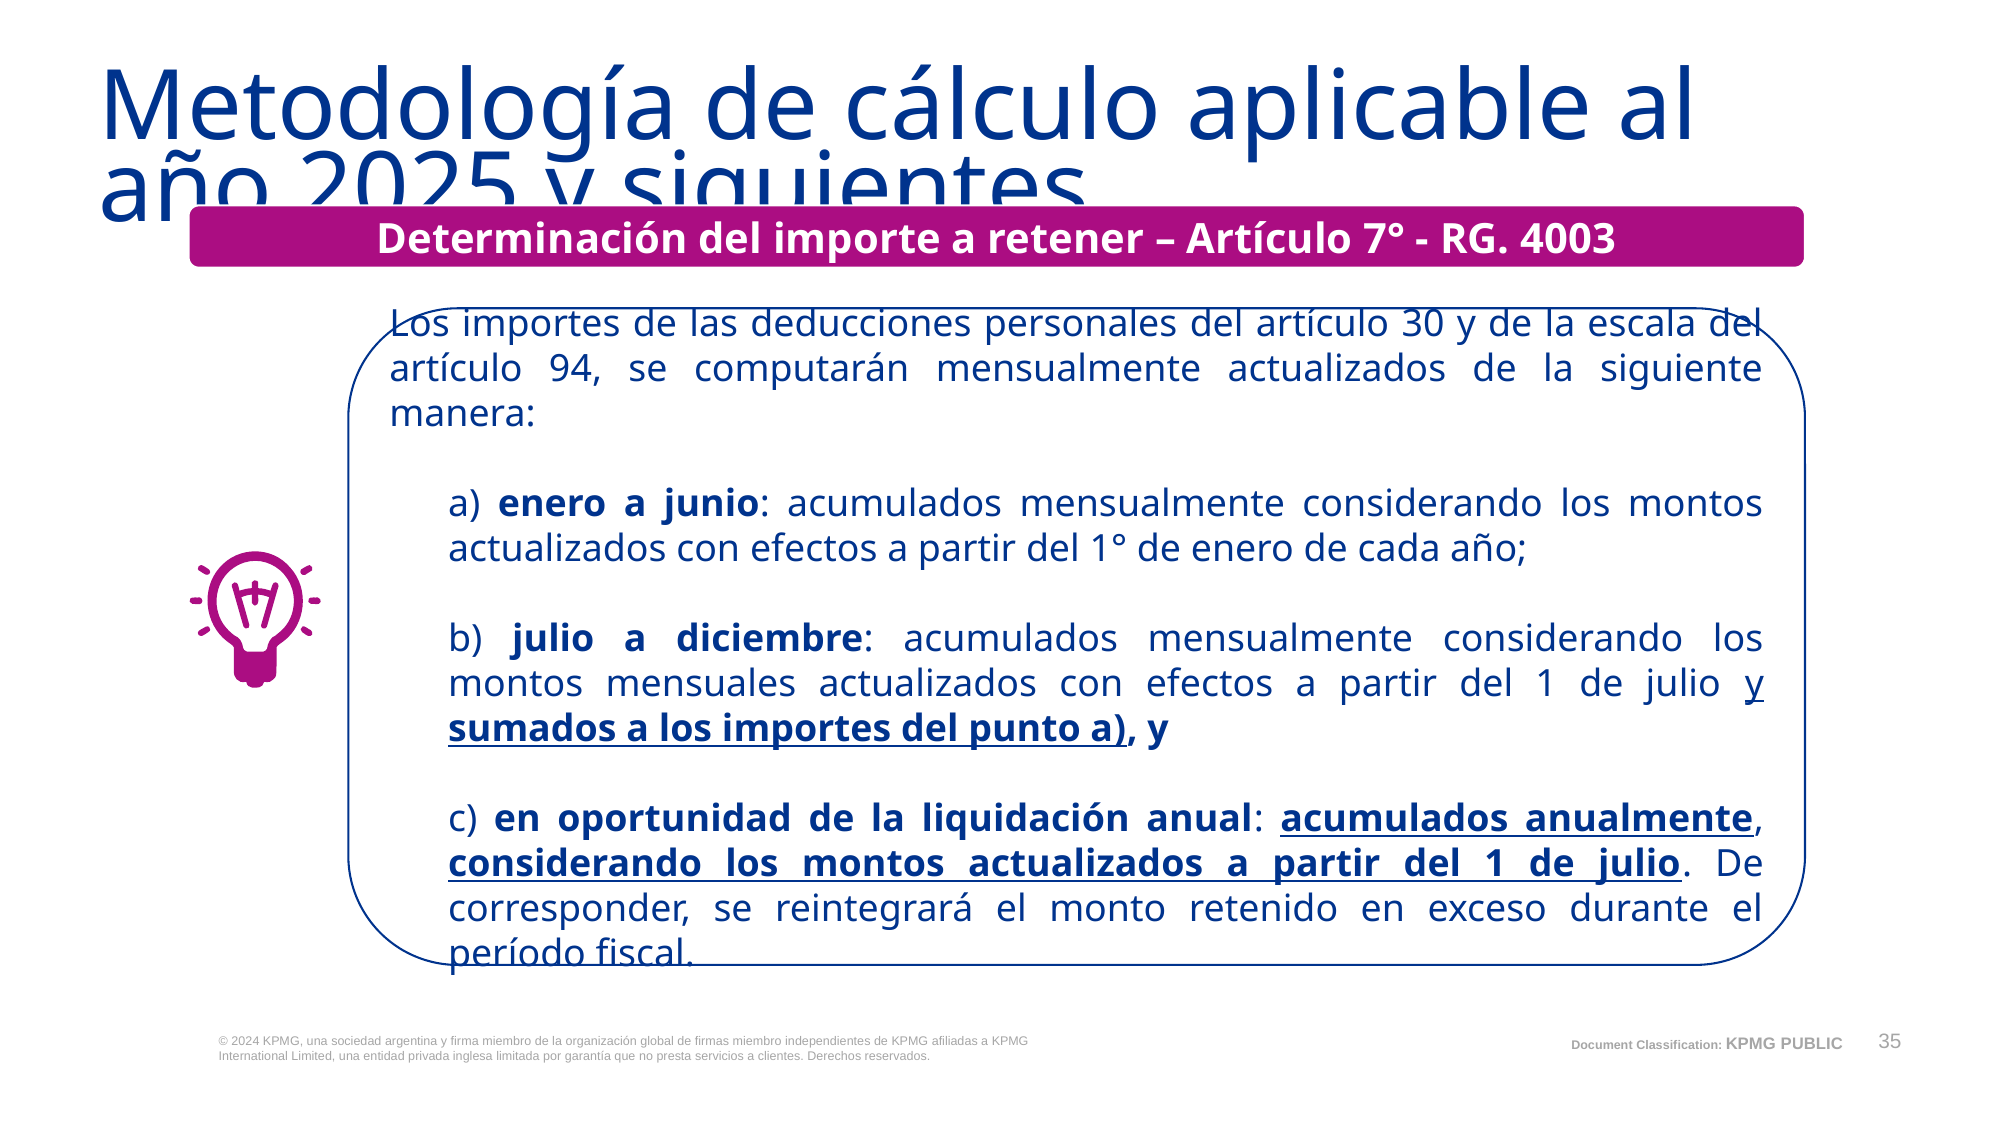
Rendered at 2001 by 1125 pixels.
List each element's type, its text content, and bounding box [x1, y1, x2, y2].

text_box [188, 545, 322, 689]
title Metodología de cálculo aplicable al año 2025 y siguientes [98, 74, 1900, 193]
text_box Determinación del importe a retener – Artículo 7° - RG. 4003 [187, 204, 1807, 269]
text_box Los importes de las deducciones personales del artículo 30 y de la escala del artículo 94, se computarán mensualmente actualizados de la siguiente manera: a) enero a junio: acumulados mensualmente considerando los montos actualizados con efectos a partir del 1° de enero de cada año; b) julio a diciembre: acumulados mensualmente considerando los montos mensuales actualizados con efectos a partir del 1 de julio y sumados a los importes del punto a), y c) en oportunidad de la liquidación anual: acumulados anualmente, considerando los montos actualizados a partir del 1 de julio. De corresponder, se reintegrará el monto retenido en exceso durante el período fiscal. [347, 307, 1807, 966]
